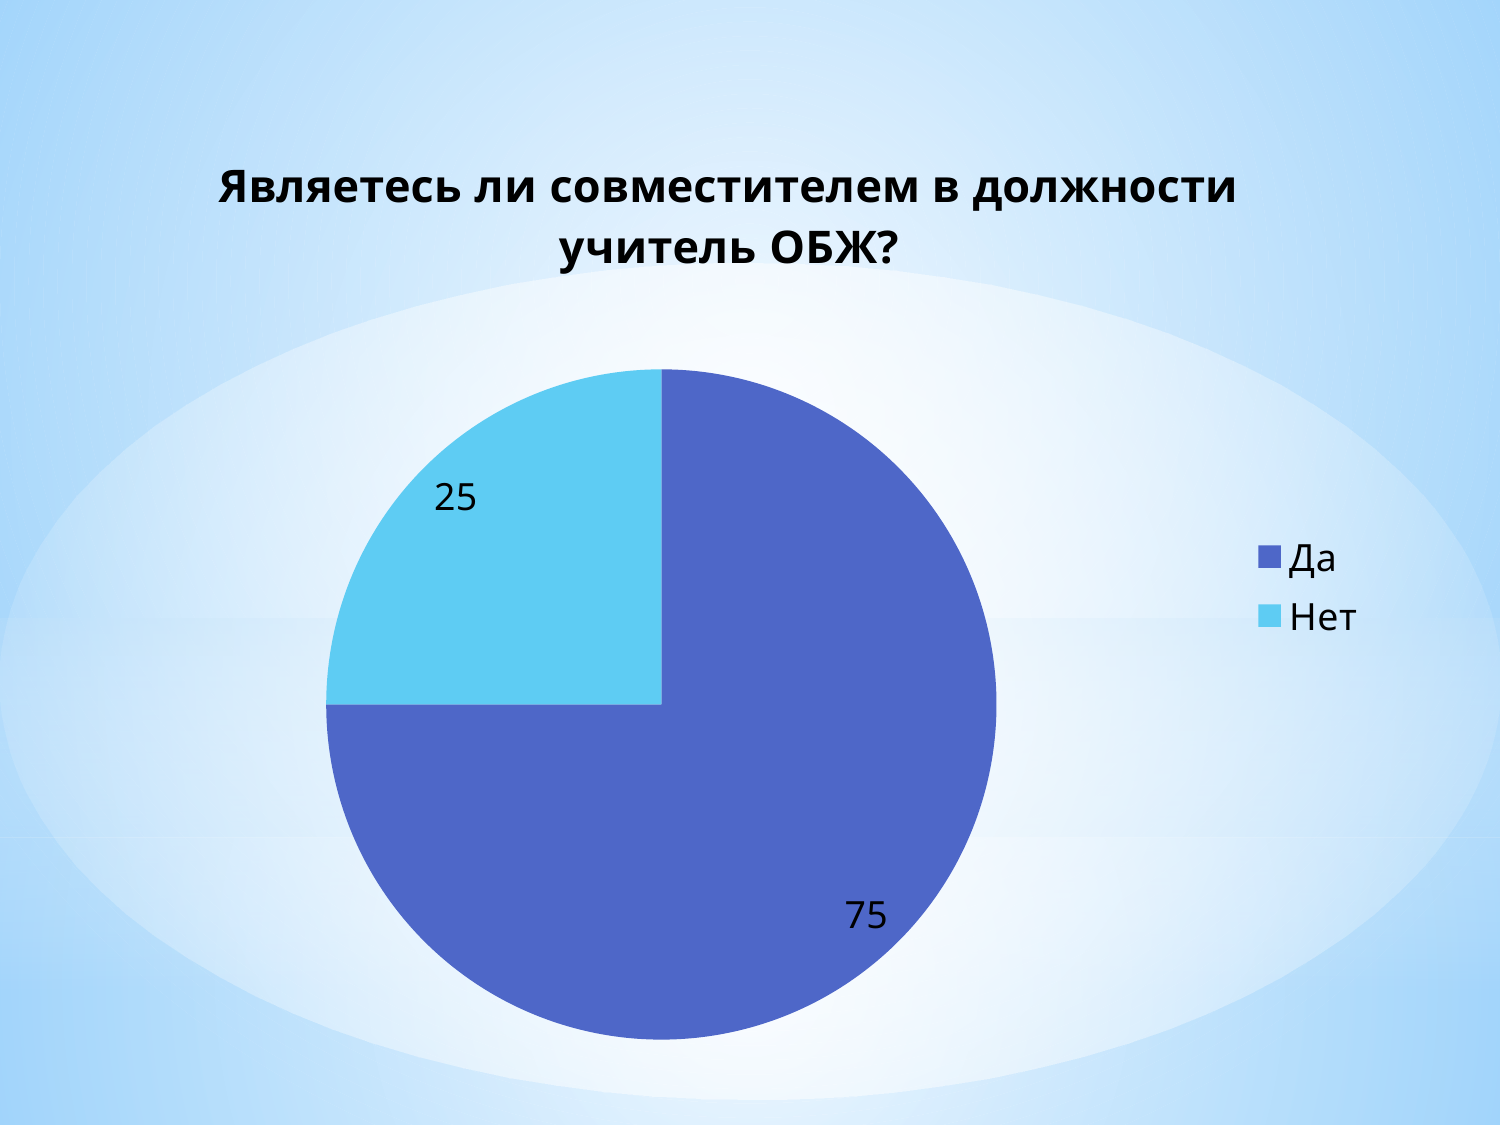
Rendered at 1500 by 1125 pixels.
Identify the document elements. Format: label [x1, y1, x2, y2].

chart [76, 113, 1382, 1059]
